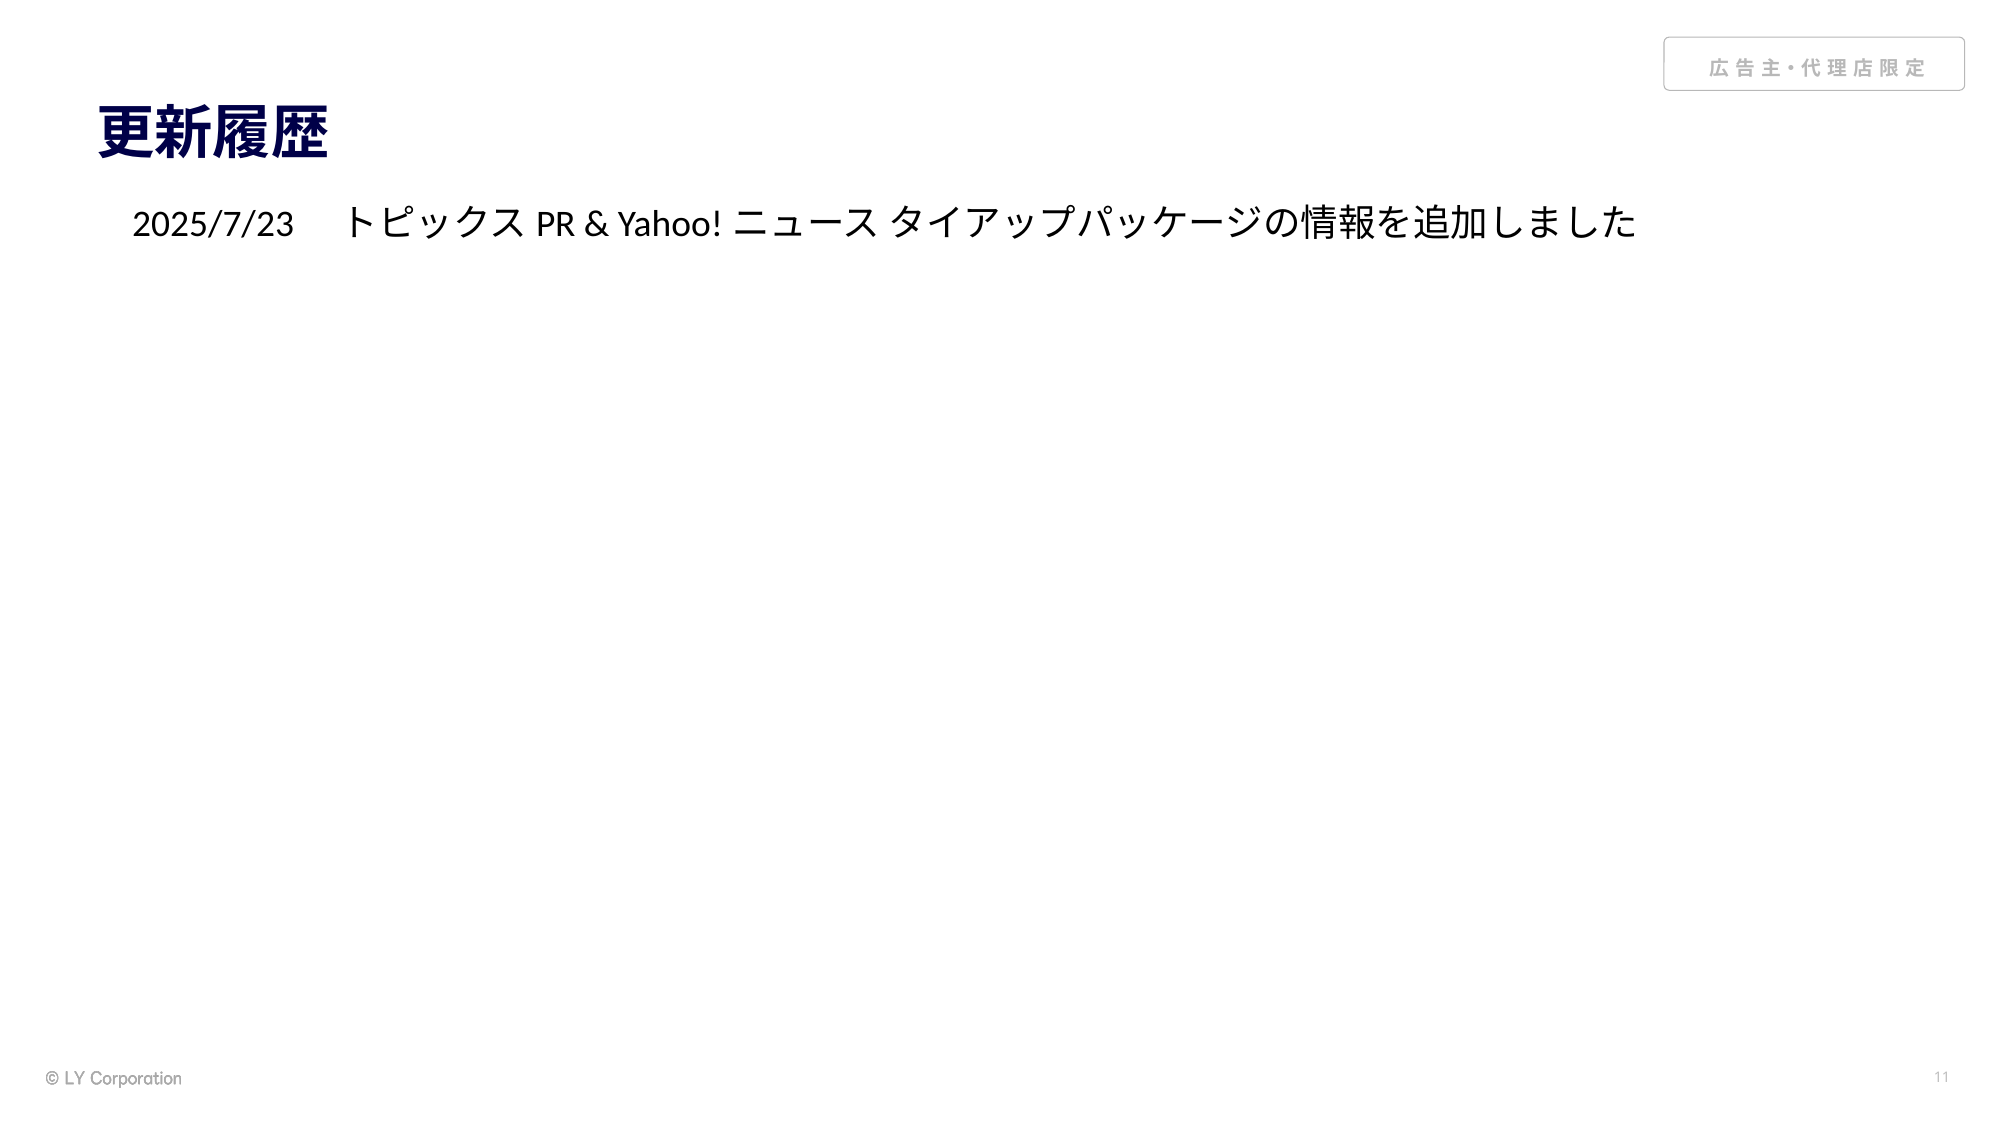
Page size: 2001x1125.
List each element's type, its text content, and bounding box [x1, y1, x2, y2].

title 更新履歴 [96, 95, 1904, 189]
text_box 2025/7/23 トピックスPR & Yahoo!ニュース タイアップパッケージの情報を追加しました [117, 191, 1803, 252]
picture [46, 1071, 181, 1088]
